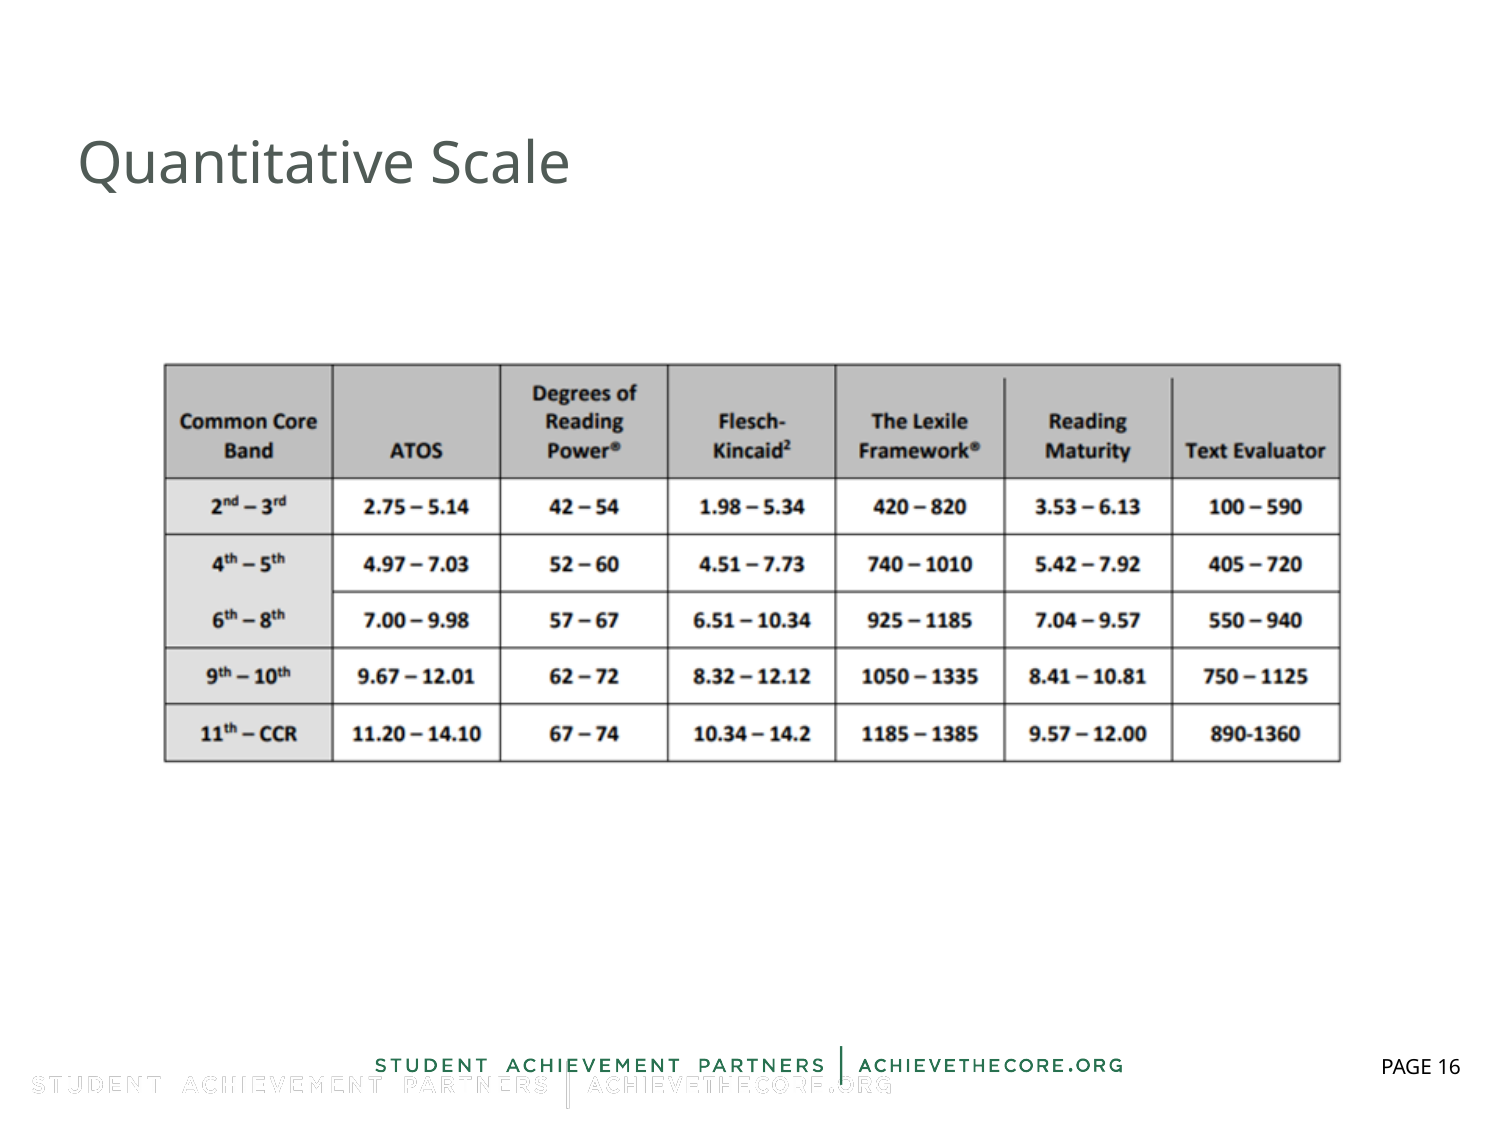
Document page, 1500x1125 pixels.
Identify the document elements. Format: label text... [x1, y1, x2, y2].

title Quantitative Scale [62, 83, 1413, 238]
picture [131, 331, 1364, 786]
picture [12, 1046, 1122, 1112]
